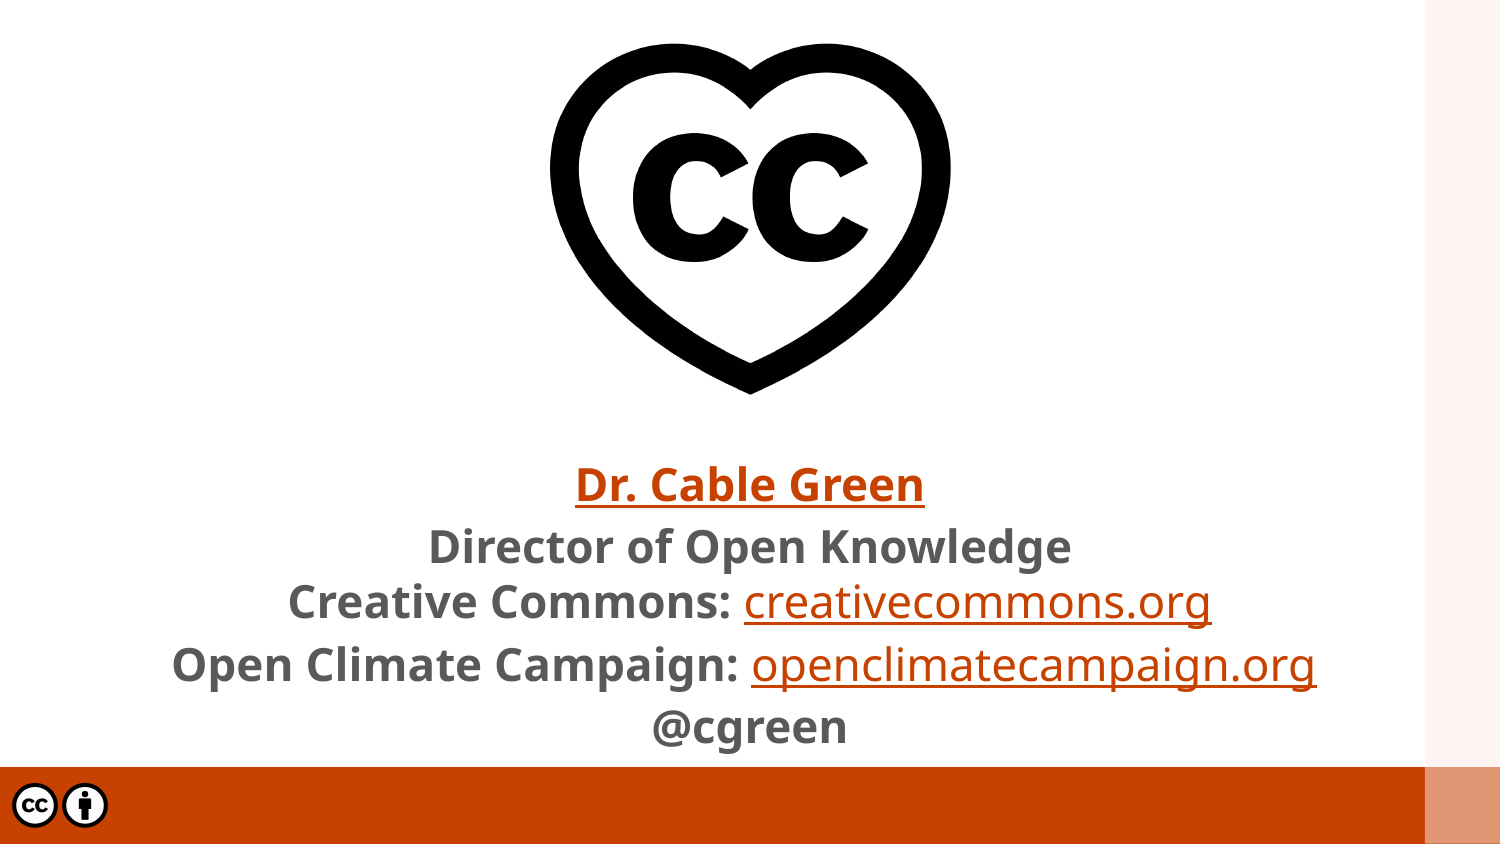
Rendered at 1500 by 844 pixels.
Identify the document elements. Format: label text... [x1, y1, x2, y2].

picture [62, 783, 108, 828]
picture [12, 783, 58, 828]
picture [543, 12, 957, 426]
subtitle Dr. Cable Green Director of Open Knowledge Creative Commons: creativecommons.org Open Climate Campaign: openclimatecampaign.org @cgreen [61, 440, 1439, 571]
